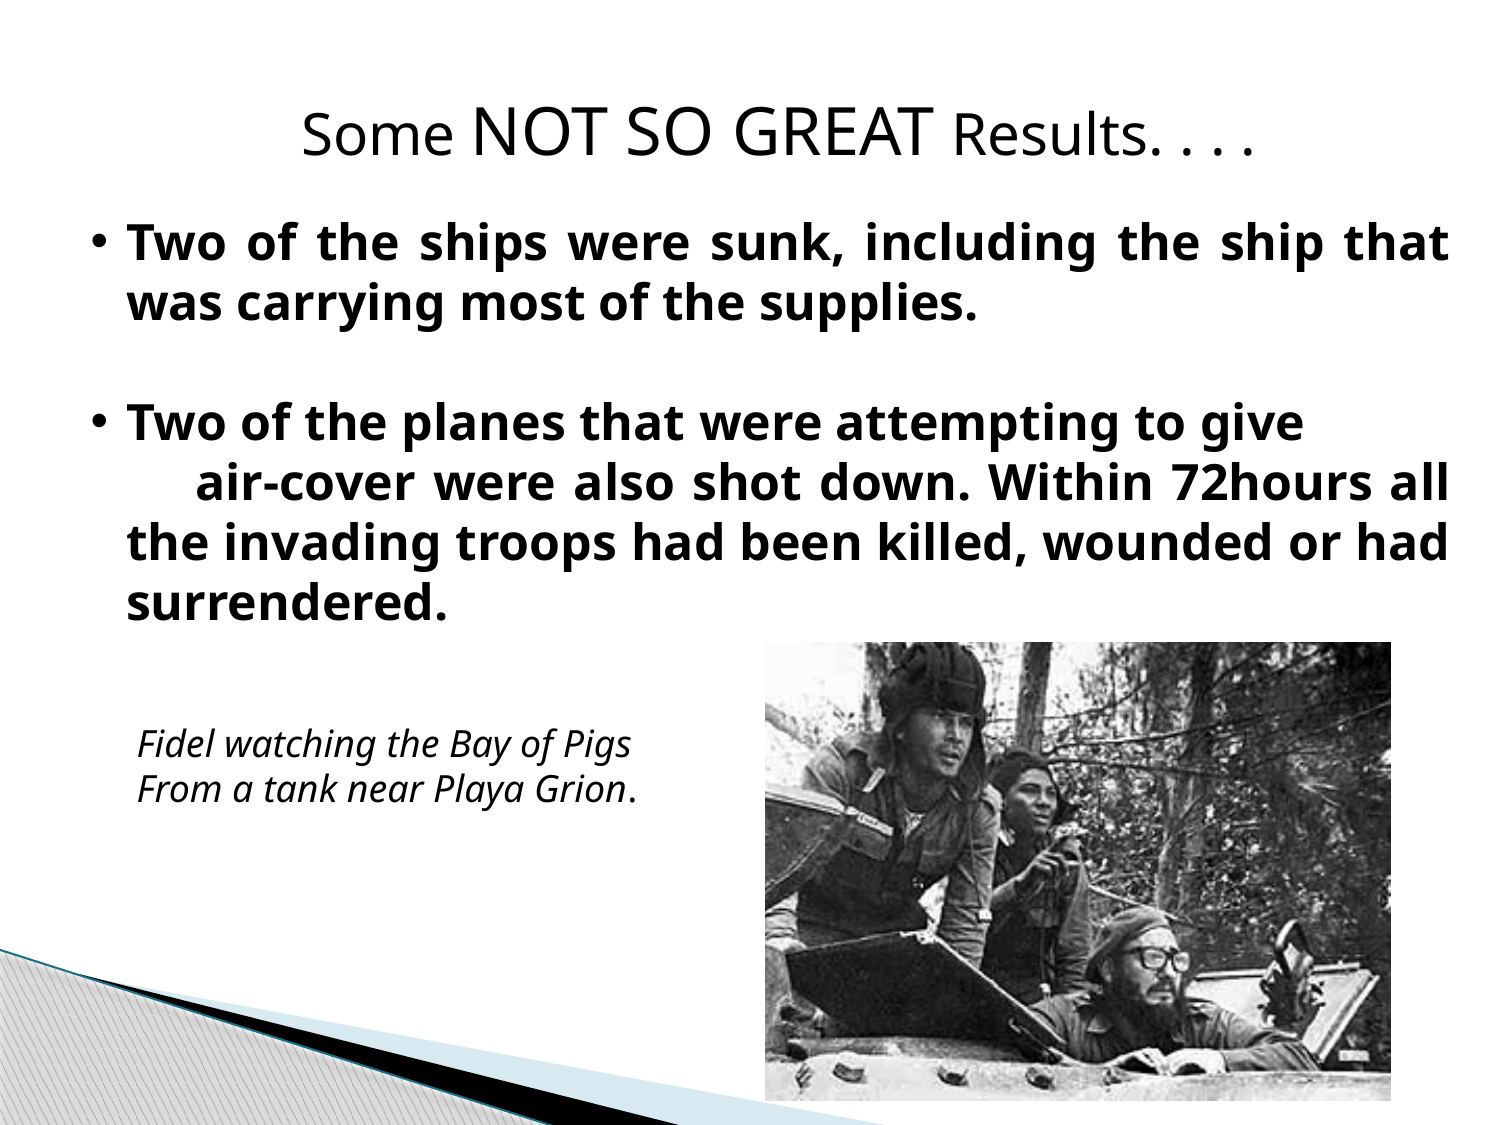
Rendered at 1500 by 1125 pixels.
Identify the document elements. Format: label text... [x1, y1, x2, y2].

picture [765, 642, 1391, 1102]
text_box Some NOT SO GREAT Results. . . . [249, 81, 1309, 176]
text_box Two of the ships were sunk, including the ship that was carrying most of the supplies. Two of the planes that were attempting to give air-cover were also shot down. Within 72hours all the invading troops had been killed, wounded or had surrendered. [36, 142, 1466, 638]
text_box Fidel watching the Bay of Pigs From a tank near Playa Grion. [121, 712, 658, 818]
